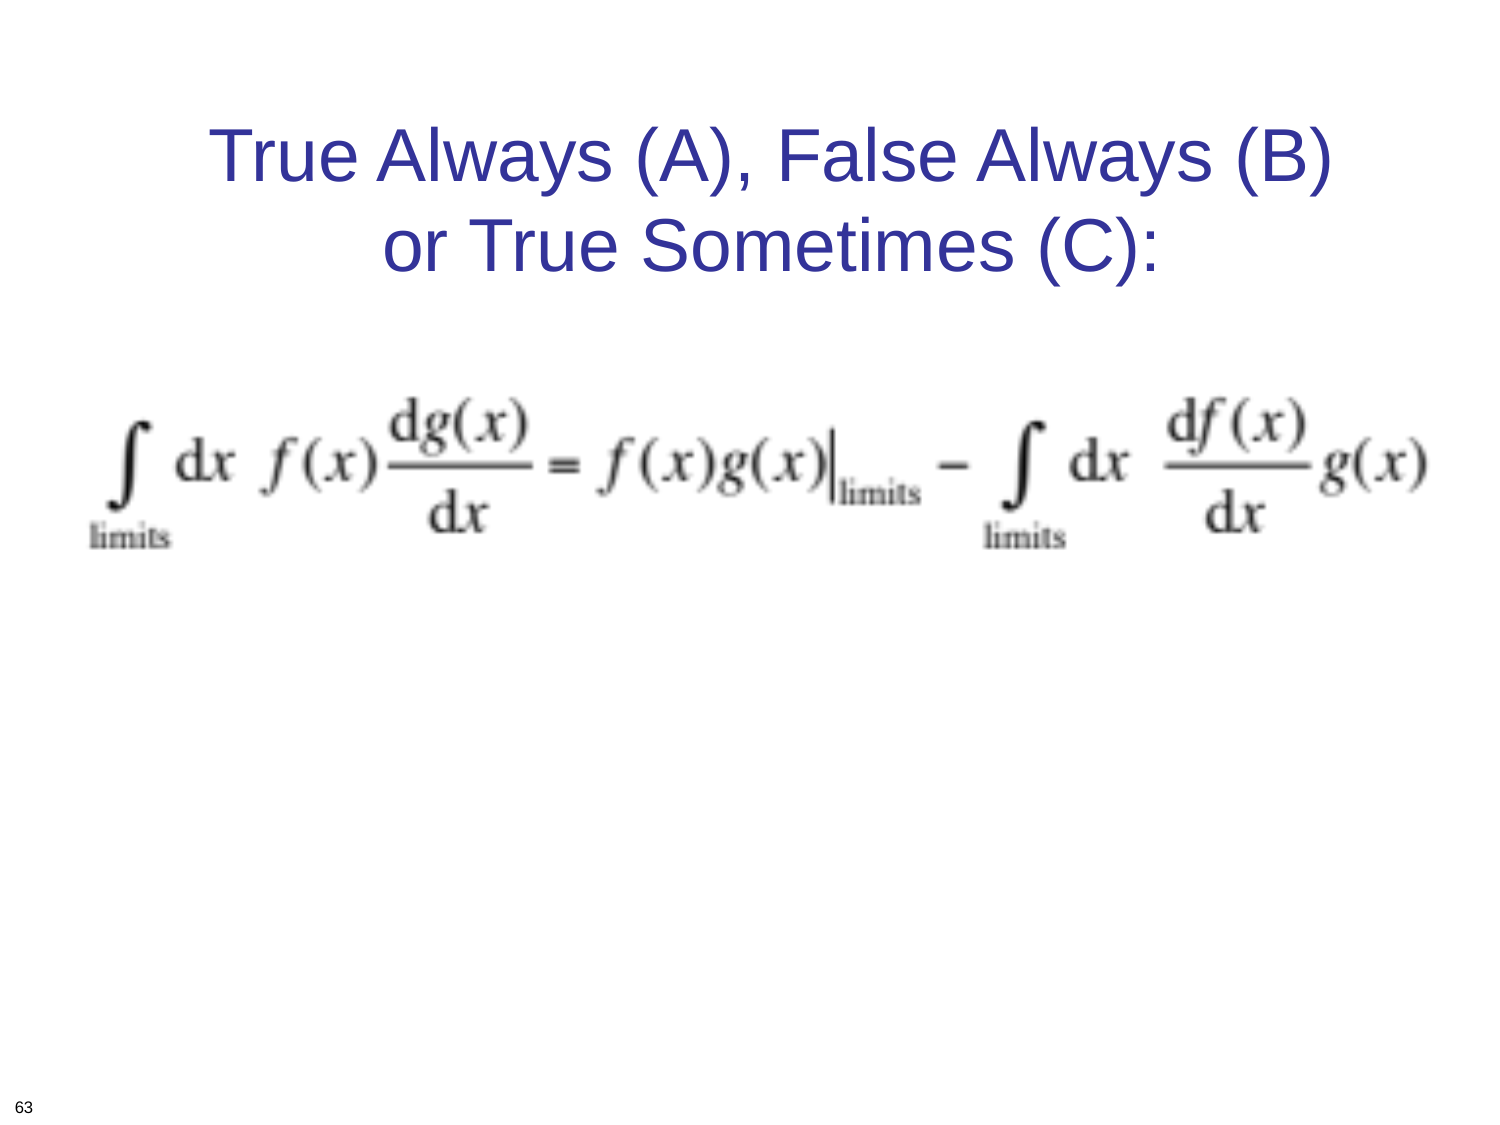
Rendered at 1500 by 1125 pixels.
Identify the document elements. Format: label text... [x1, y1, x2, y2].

text_box 63 [0, 1089, 50, 1125]
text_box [80, 371, 1431, 551]
title True Always (A), False Always (B) or True Sometimes (C): [186, 72, 1358, 321]
